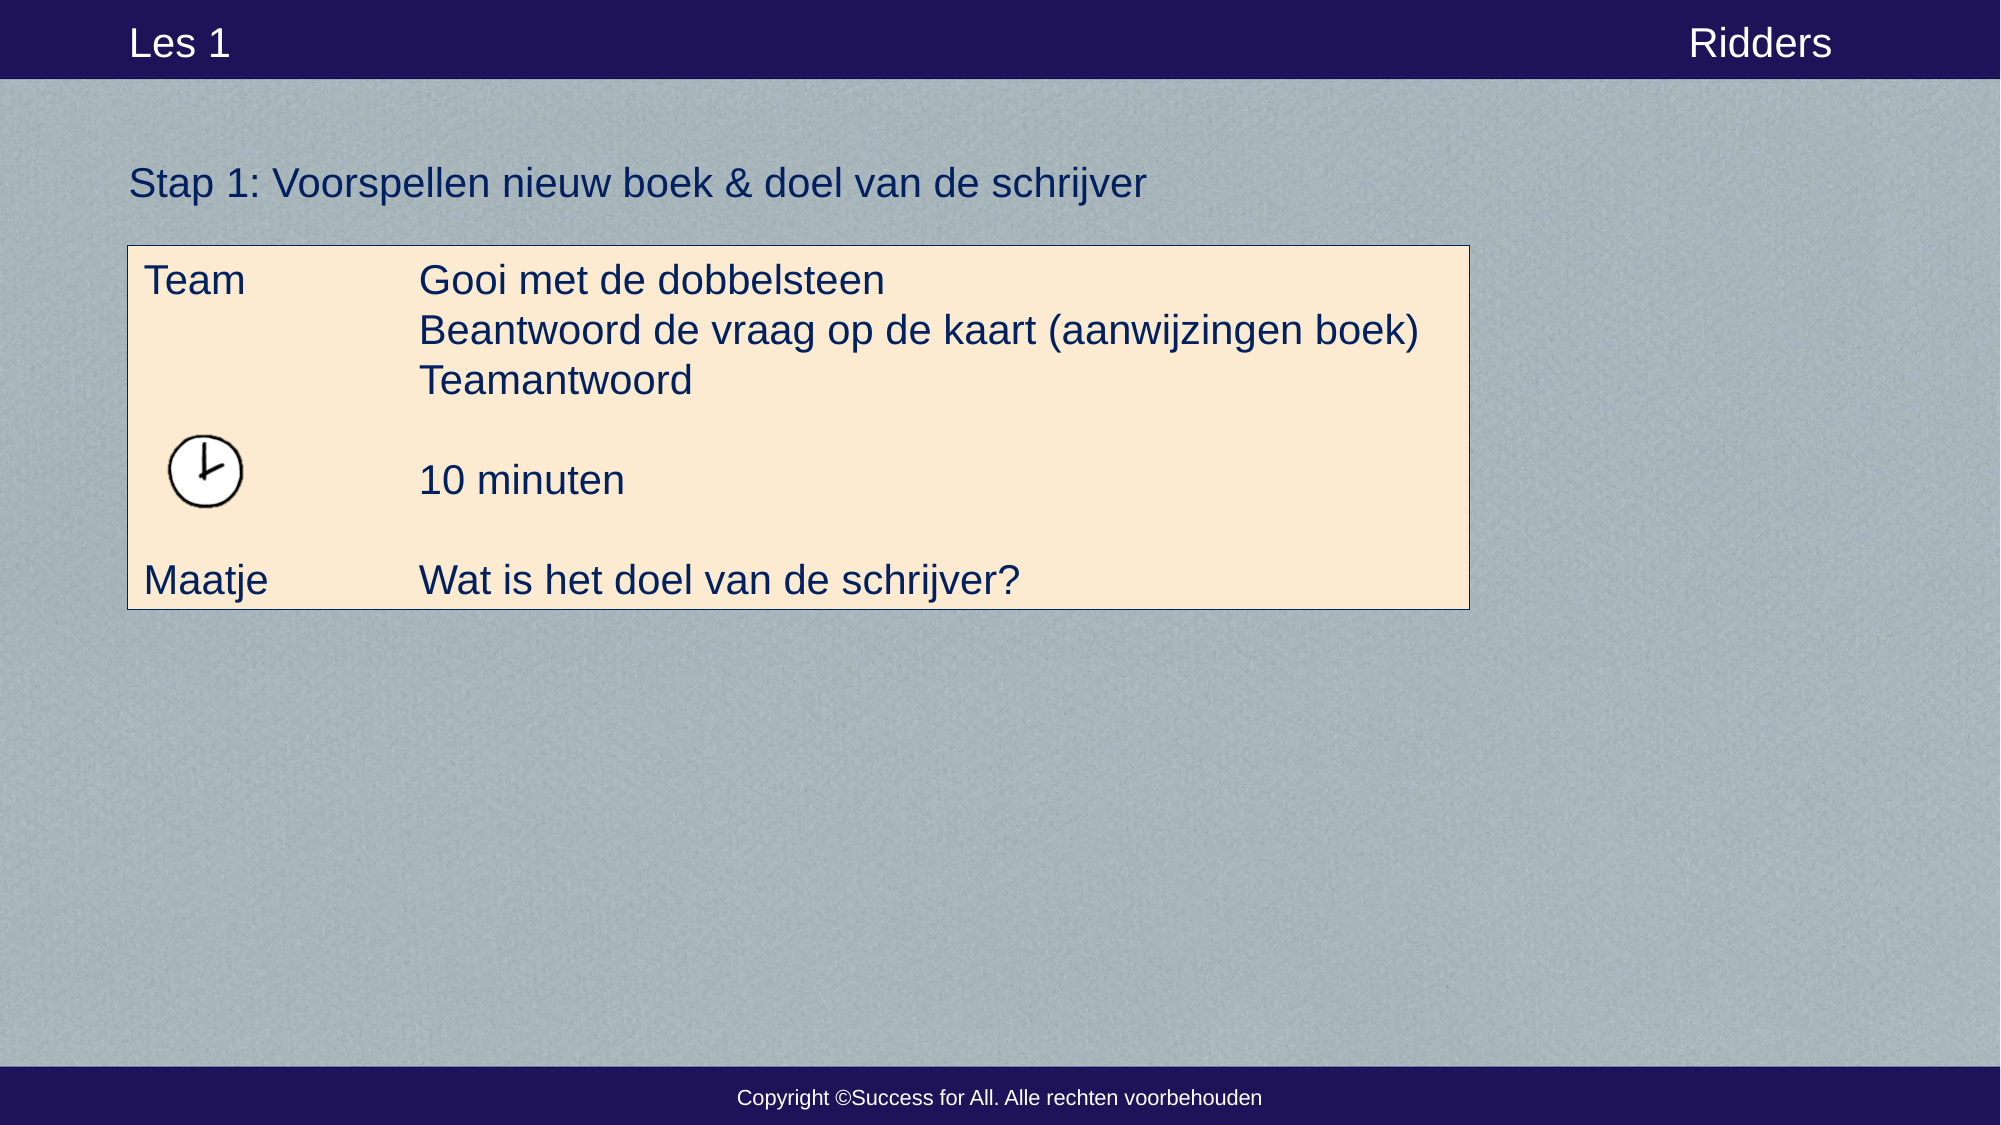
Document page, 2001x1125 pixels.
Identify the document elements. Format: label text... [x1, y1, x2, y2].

text_box Les 1 [114, 8, 354, 73]
text_box Copyright ©Success for All. Alle rechten voorbehouden [0, 1076, 2000, 1125]
text_box Ridders [670, 8, 1848, 123]
text_box Stap 1: Voorspellen nieuw boek & doel van de schrijver [113, 148, 1635, 214]
text_box Team Gooi met de dobbelsteen Beantwoord de vraag op de kaart (aanwijzingen boek) Teamantwoord 10 minuten Maatje Wat is het doel van de schrijver? [127, 245, 1470, 610]
picture [0, 0, 2001, 1125]
